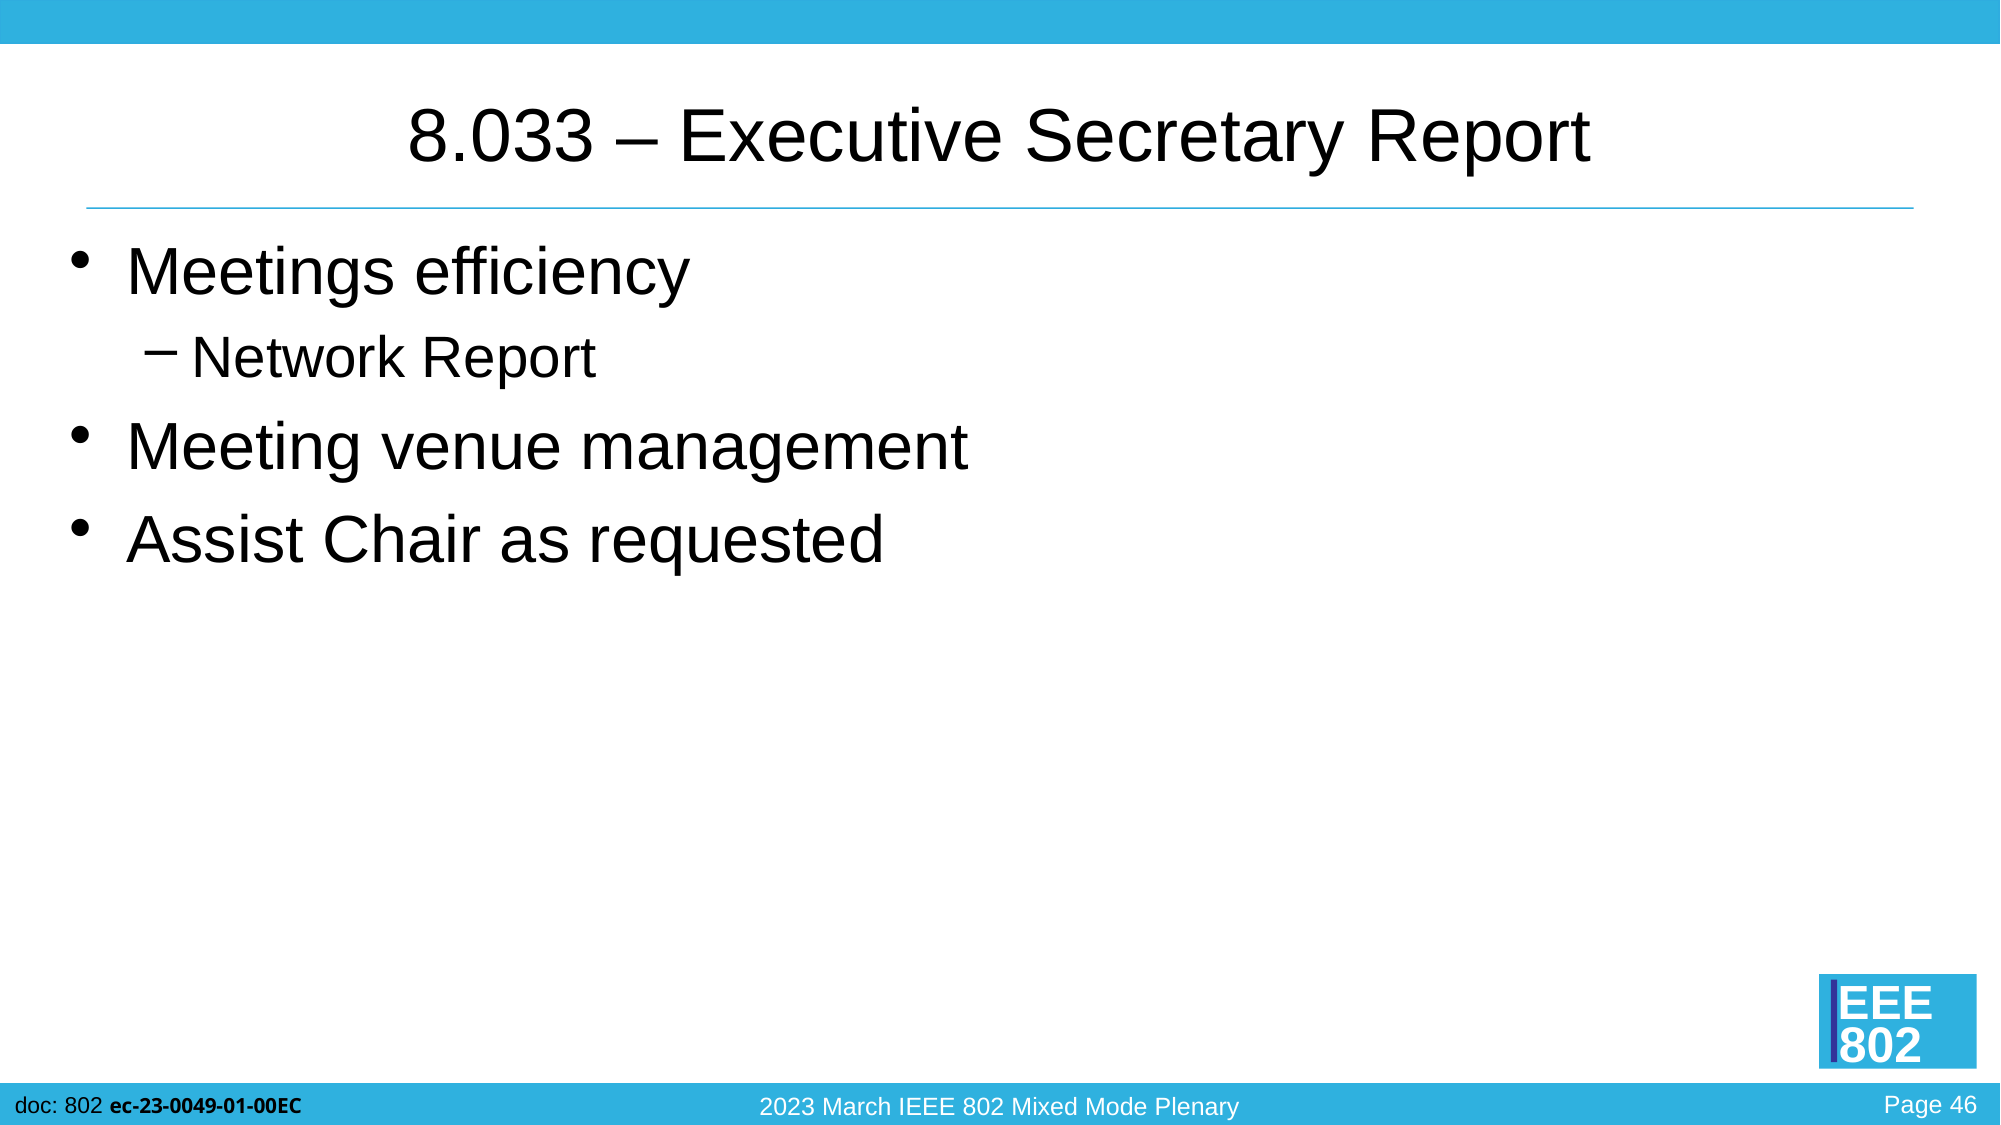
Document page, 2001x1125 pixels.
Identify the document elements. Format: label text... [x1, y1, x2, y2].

list Meetings efficiency Network Report Meeting venue management Assist Chair as requested [54, 220, 1855, 963]
title 8.033 – Executive Secretary Report [99, 66, 1900, 197]
